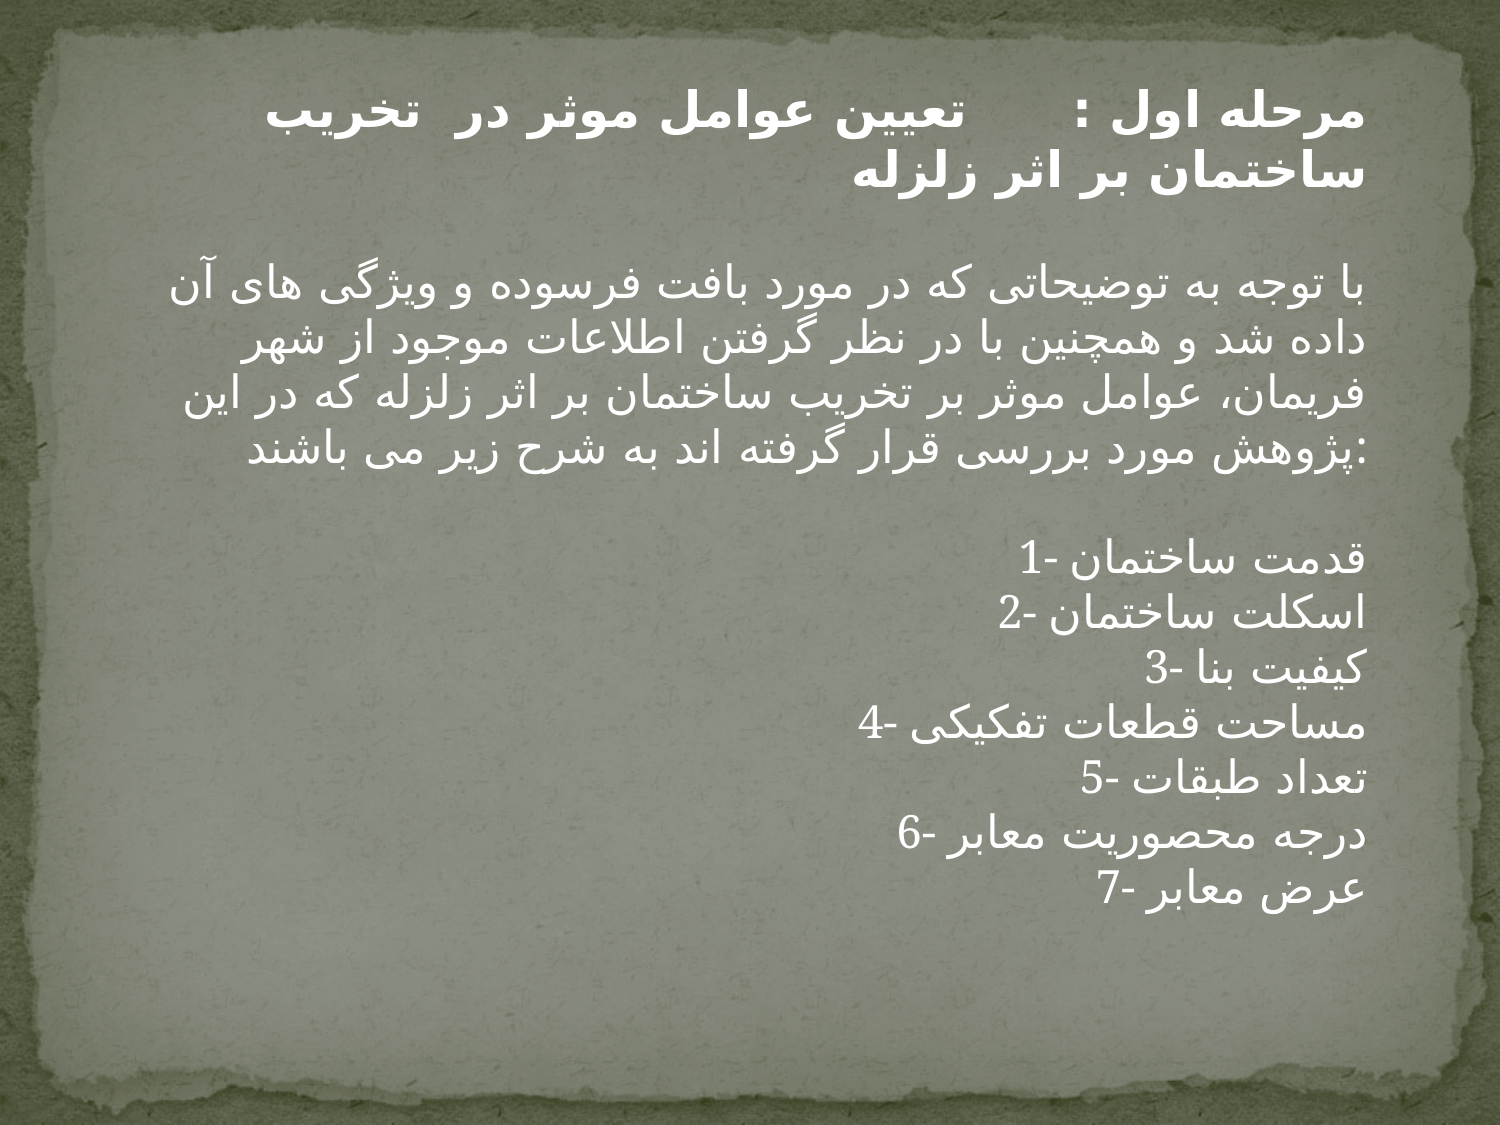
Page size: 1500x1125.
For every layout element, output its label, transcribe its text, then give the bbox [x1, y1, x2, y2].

text_box مرحله اول : تعیین عوامل موثر در تخریب ساختمان بر اثر زلزله با توجه به توضیحاتی که در مورد بافت فرسوده و ویژگی های آن داده شد و همچنین با در نظر گرفتن اطلاعات موجود از شهر فریمان، عوامل موثر بر تخریب ساختمان بر اثر زلزله که در این پژوهش مورد بررسی قرار گرفته اند به شرح زیر می باشند: 1- قدمت ساختمان 2- اسکلت ساختمان 3- کیفیت بنا 4- مساحت قطعات تفکیکی 5- تعداد طبقات 6- درجه محصوریت معابر 7- عرض معابر [93, 70, 1383, 975]
